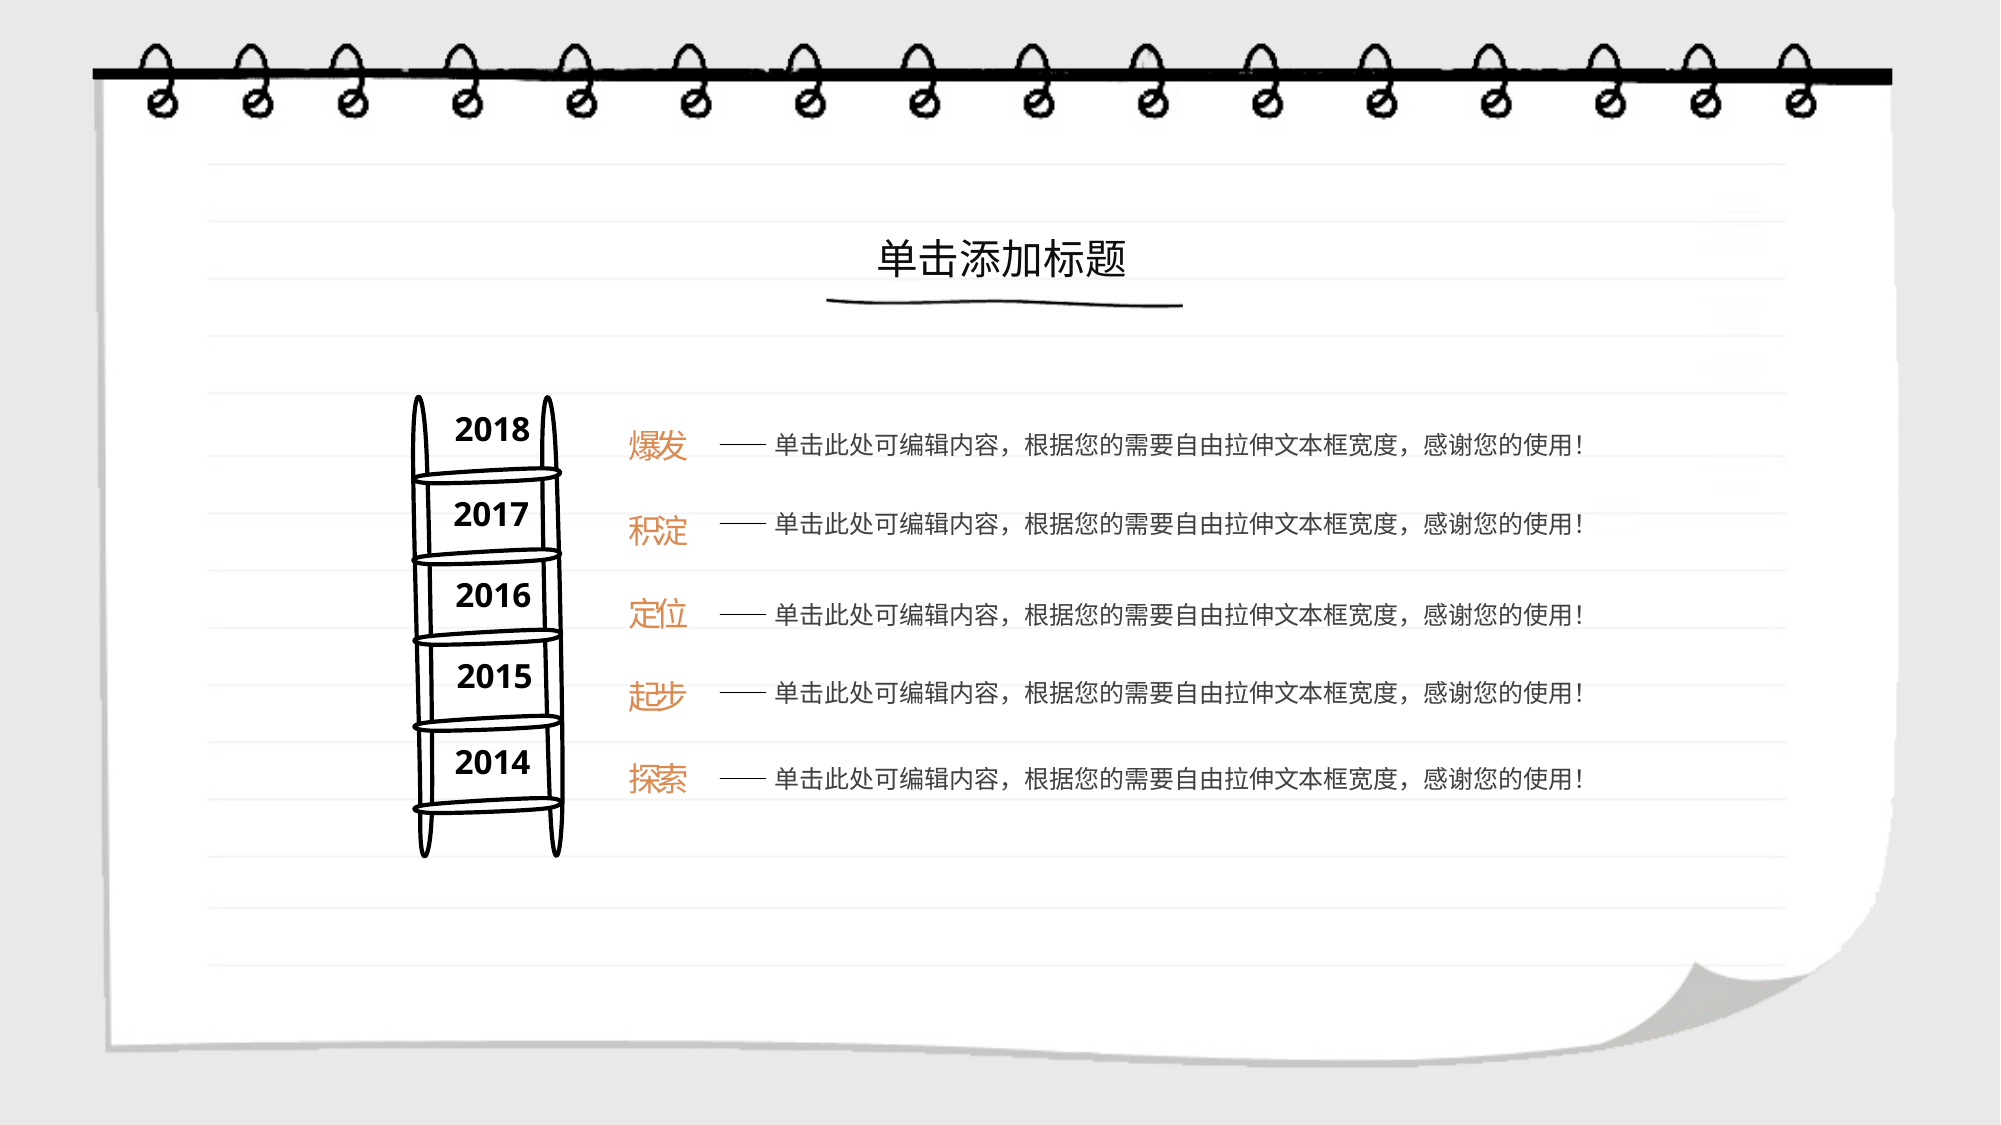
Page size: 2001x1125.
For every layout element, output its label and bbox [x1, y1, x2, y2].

text_box [575, 668, 1778, 724]
text_box [412, 396, 563, 857]
text_box [575, 418, 1778, 474]
text_box [826, 225, 1183, 321]
text_box [575, 751, 1778, 807]
picture [49, 17, 1935, 1106]
text_box [575, 585, 1778, 642]
text_box [575, 500, 1778, 559]
